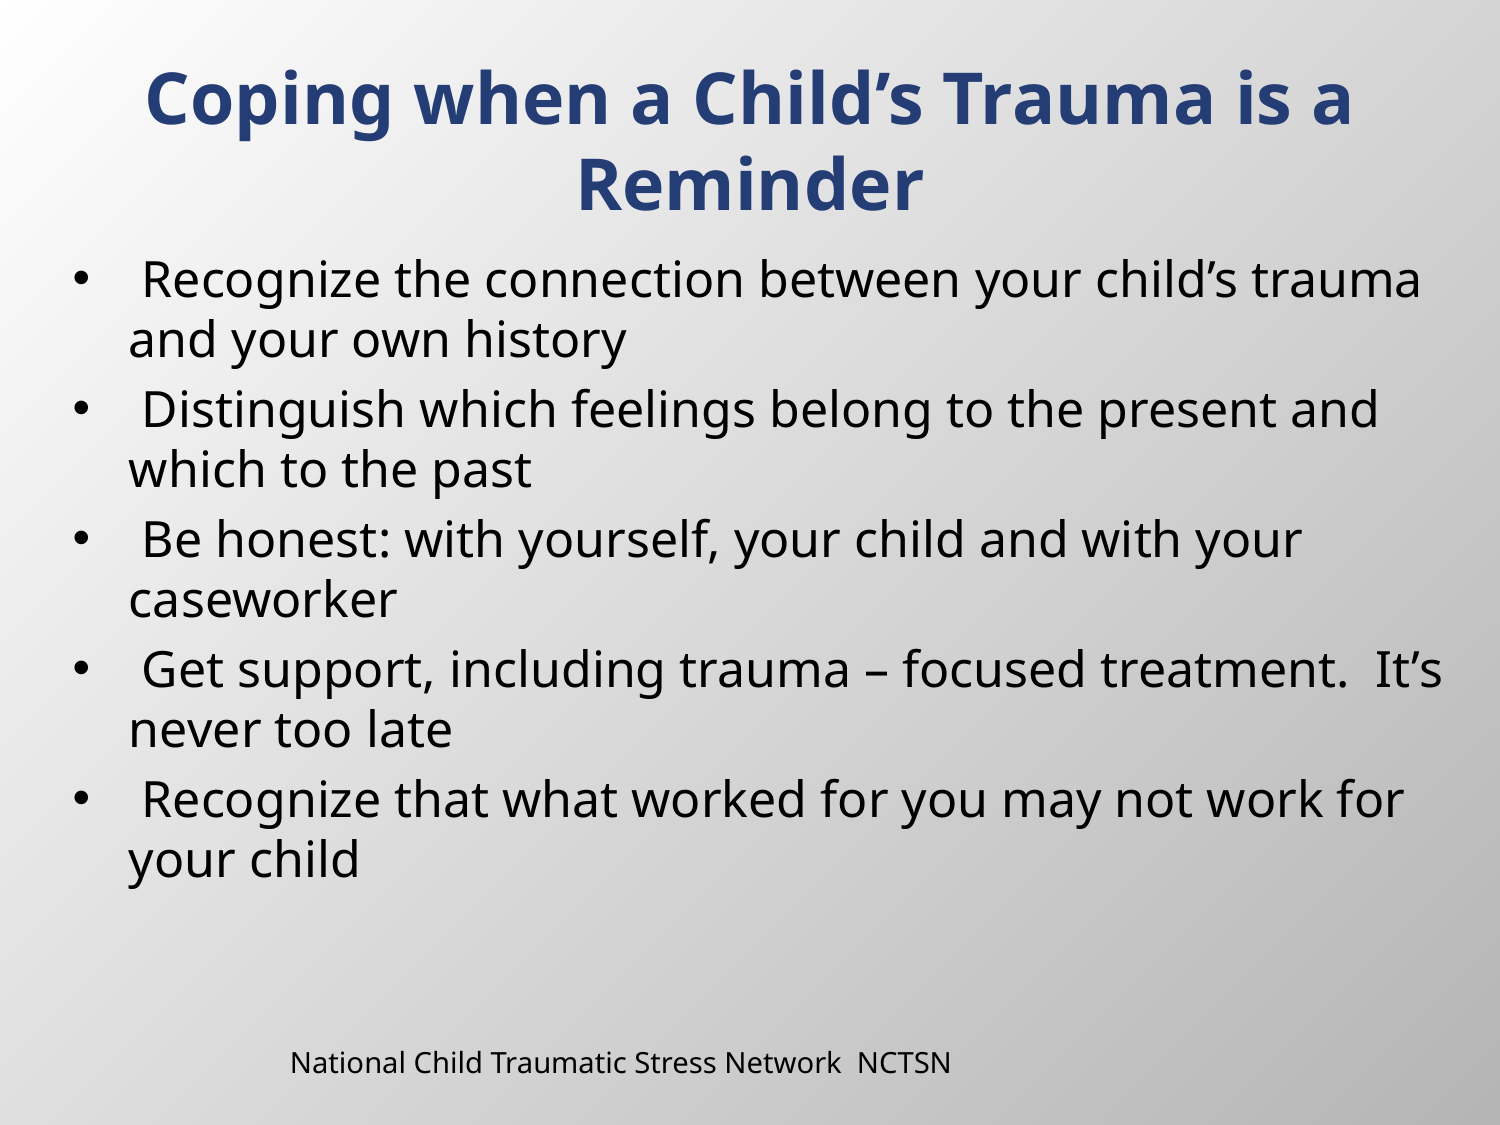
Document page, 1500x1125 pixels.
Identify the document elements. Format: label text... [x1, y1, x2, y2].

list Recognize the connection between your child’s trauma and your own history Distinguish which feelings belong to the present and which to the past Be honest: with yourself, your child and with your caseworker Get support, including trauma – focused treatment. It’s never too late Recognize that what worked for you may not work for your child [57, 239, 1463, 1015]
title Coping when a Child’s Trauma is a Reminder [75, 45, 1425, 233]
text_box National Child Traumatic Stress Network NCTSN [274, 1037, 1100, 1088]
